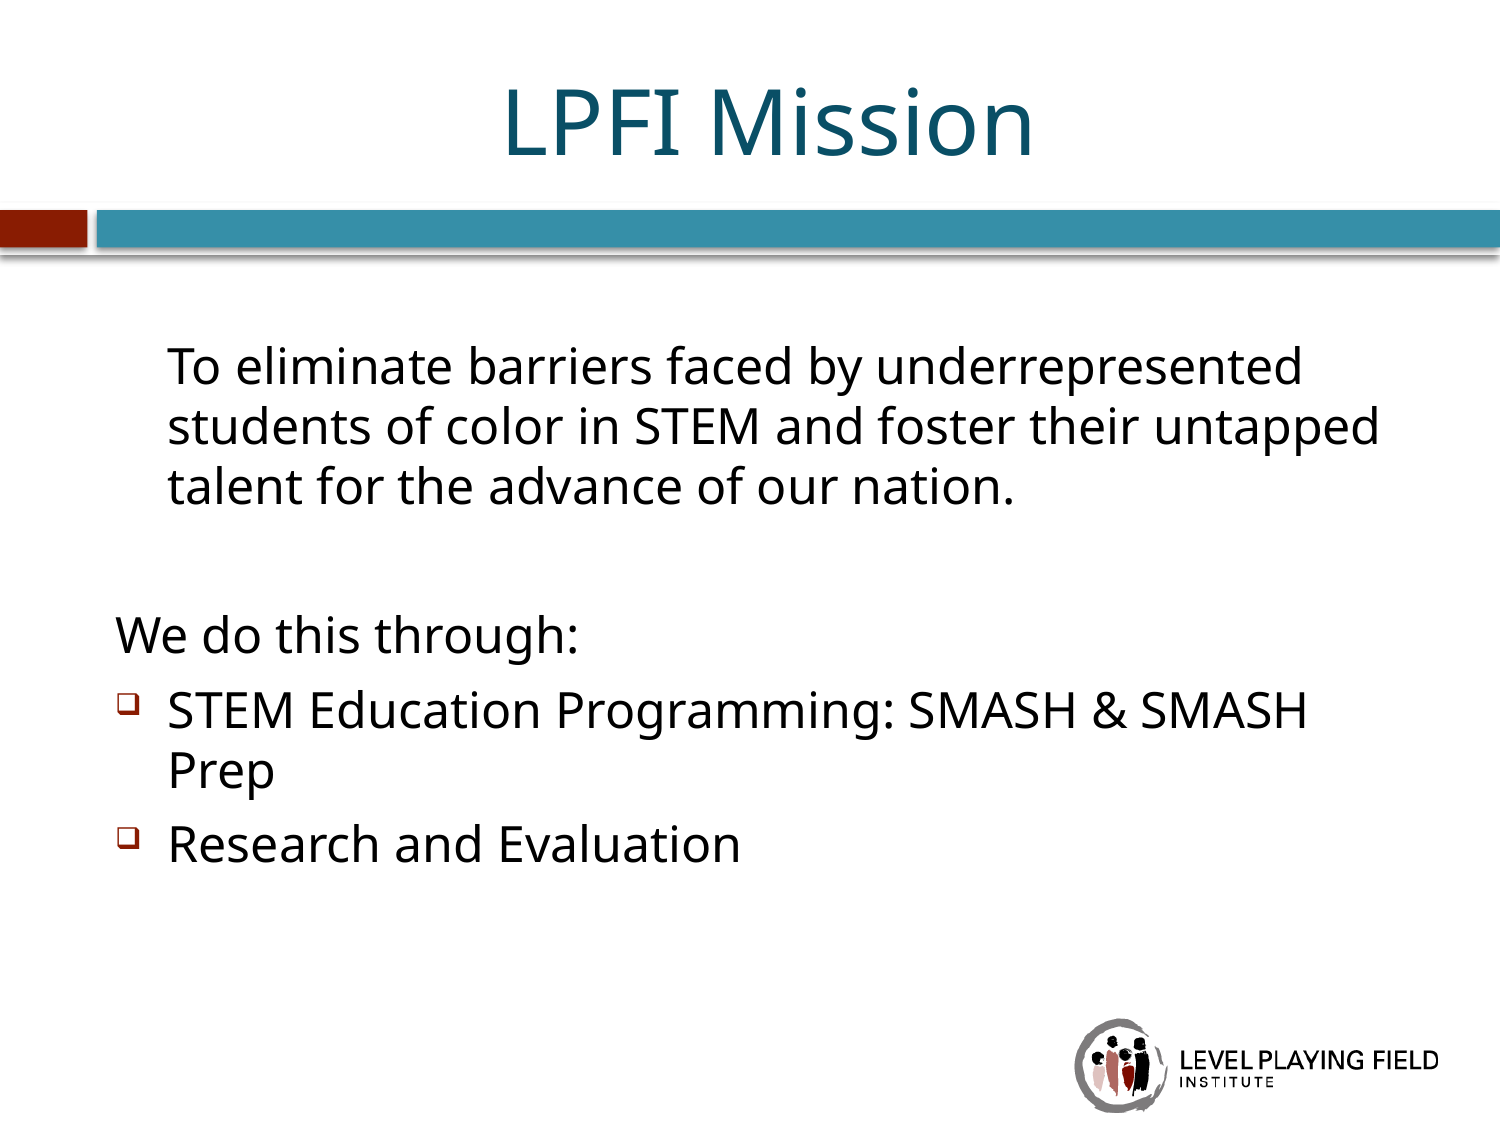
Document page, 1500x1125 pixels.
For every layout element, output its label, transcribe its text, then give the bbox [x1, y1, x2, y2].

list To eliminate barriers faced by underrepresented students of color in STEM and foster their untapped talent for the advance of our nation. We do this through: STEM Education Programming: SMASH & SMASH Prep Research and Evaluation [100, 262, 1438, 1000]
title LPFI Mission [100, 37, 1438, 200]
picture [1074, 1018, 1439, 1113]
